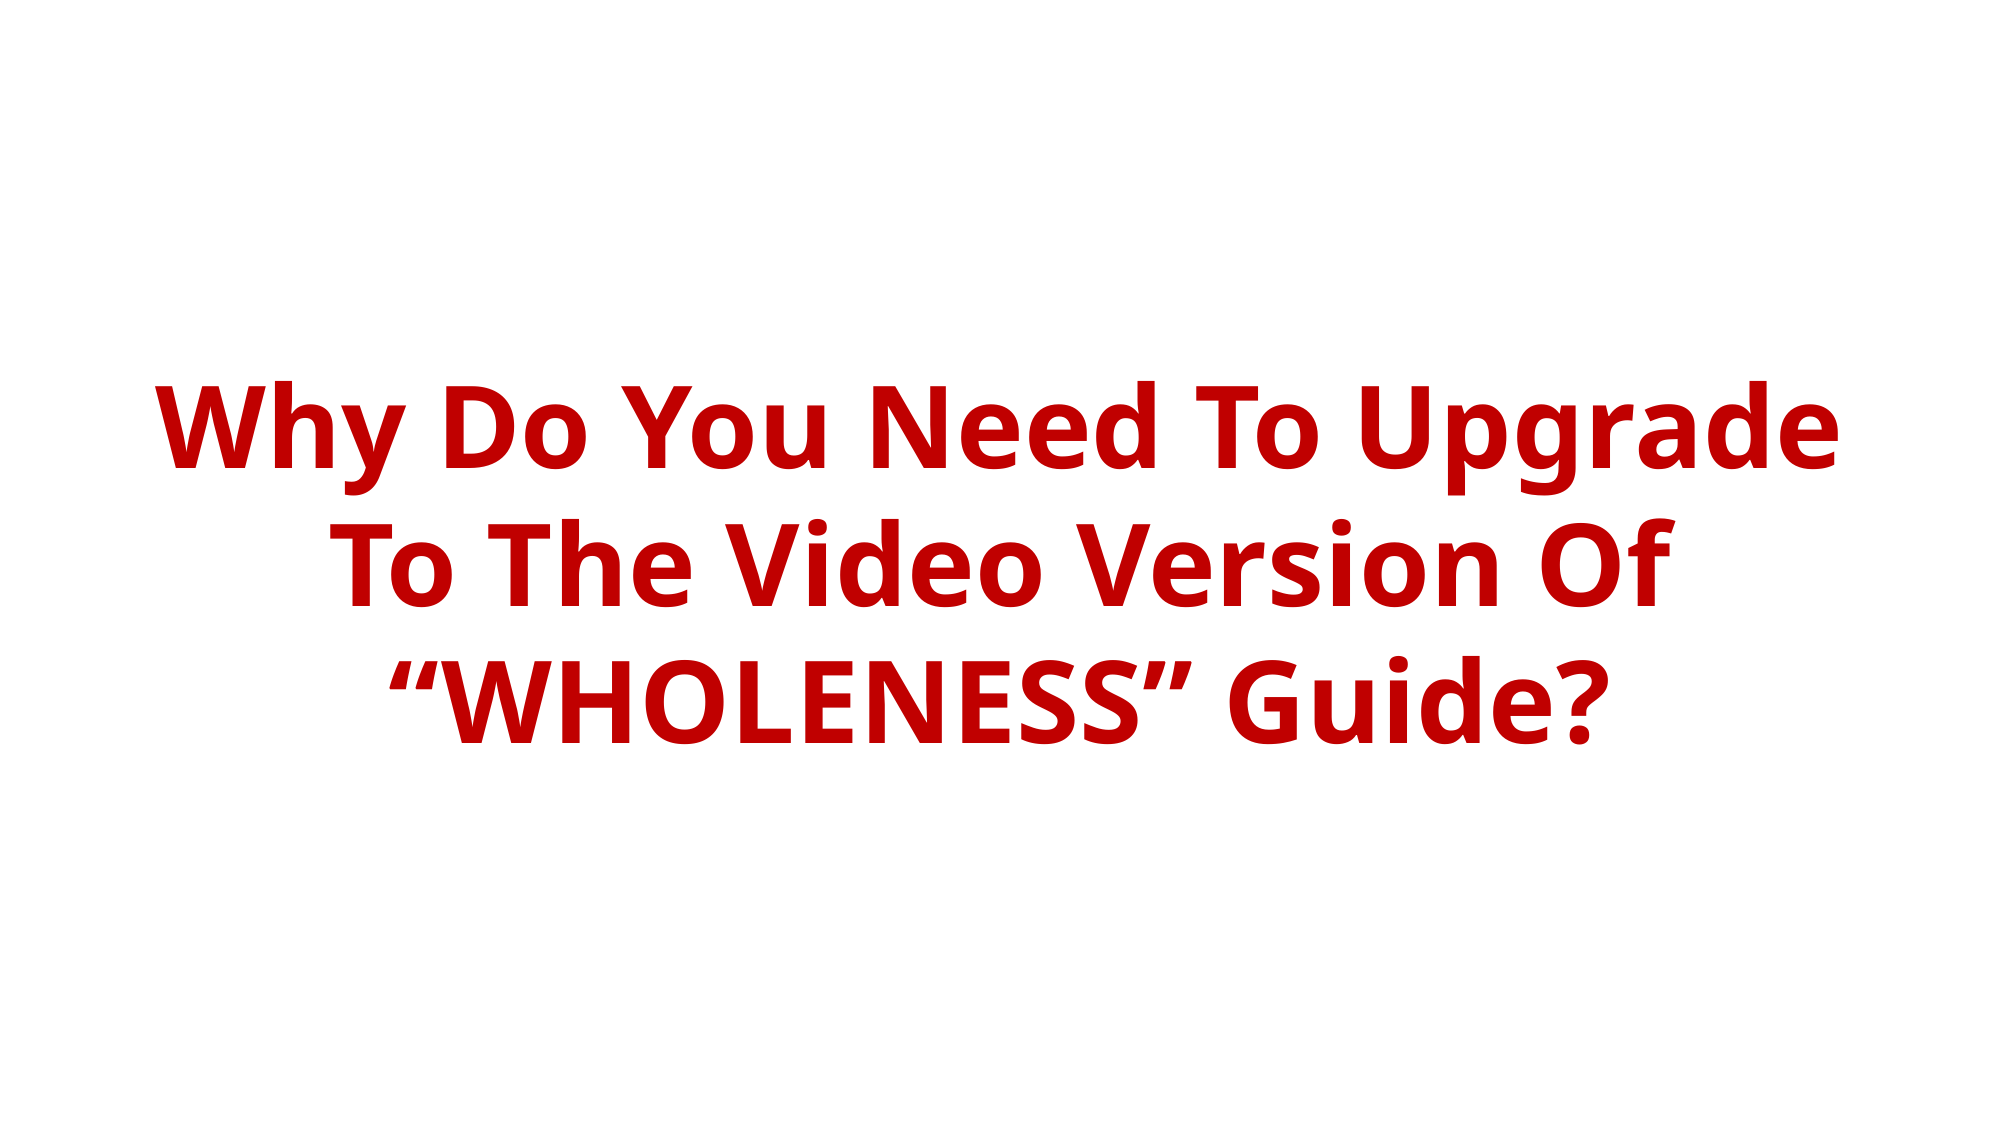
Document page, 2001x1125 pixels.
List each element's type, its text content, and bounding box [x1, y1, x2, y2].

text_box Why Do You Need To Upgrade To The Video Version Of “WHOLENESS” Guide? [81, 346, 1919, 774]
